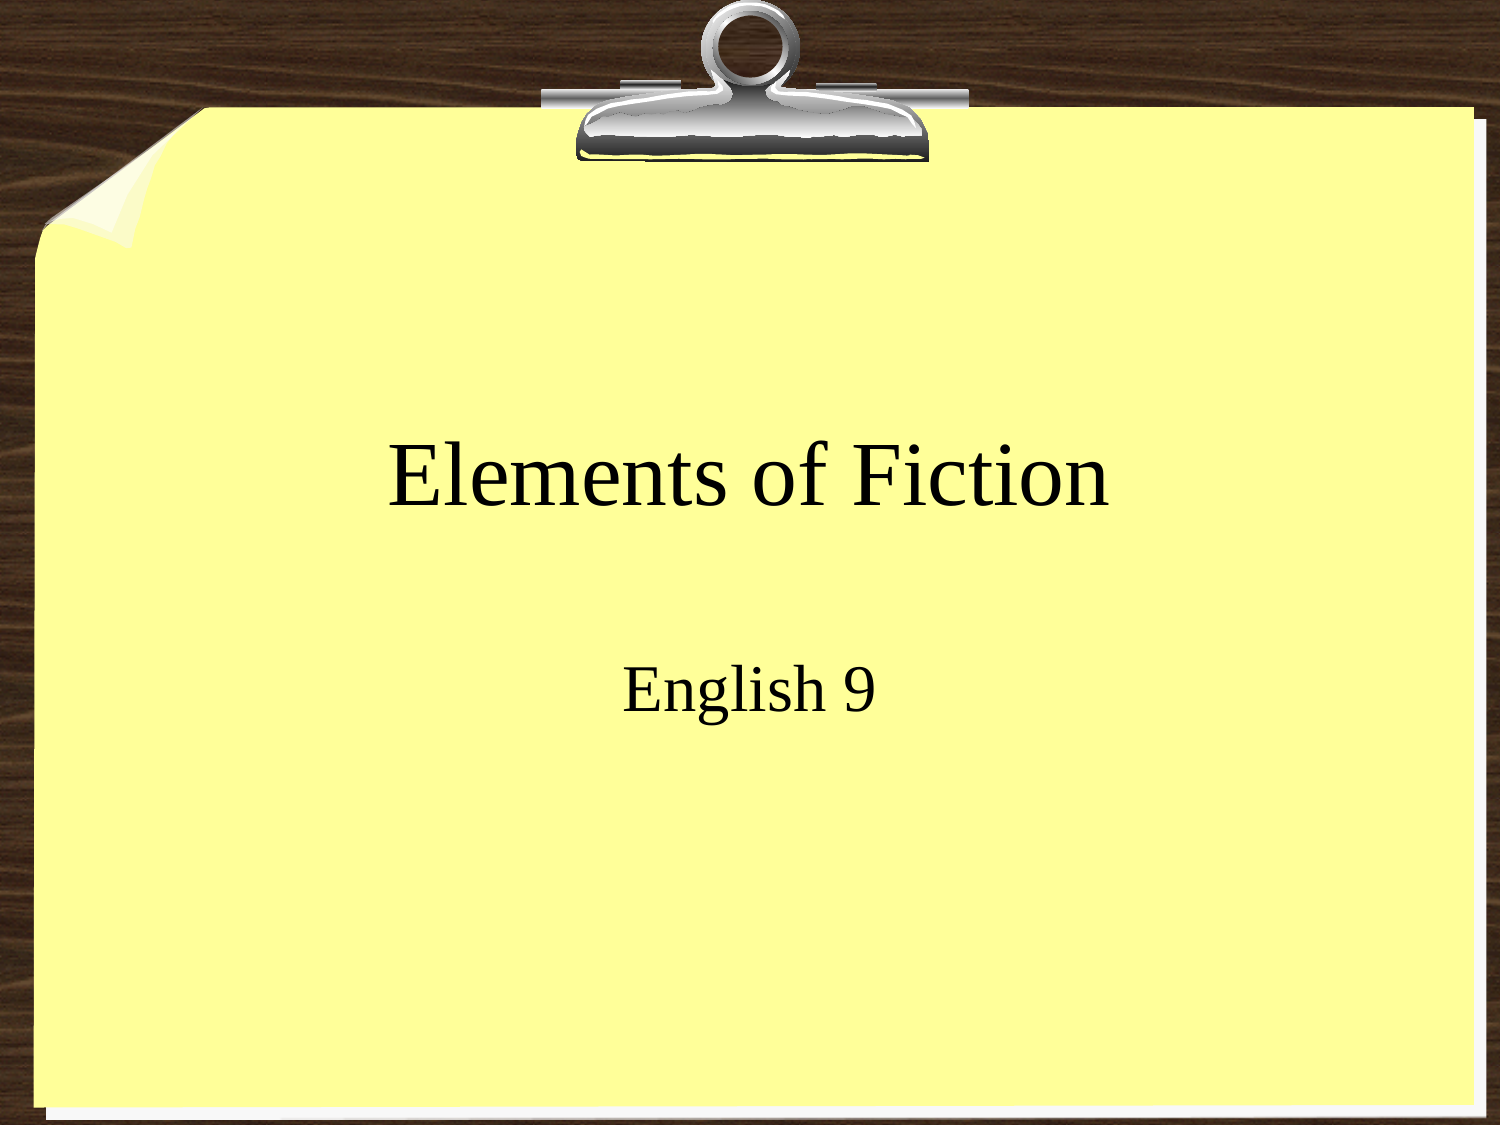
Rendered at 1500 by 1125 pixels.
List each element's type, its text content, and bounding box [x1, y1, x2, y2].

title Elements of Fiction [111, 374, 1388, 563]
picture [718, 15, 783, 78]
subtitle English 9 [224, 636, 1276, 926]
picture [0, 0, 1500, 1125]
